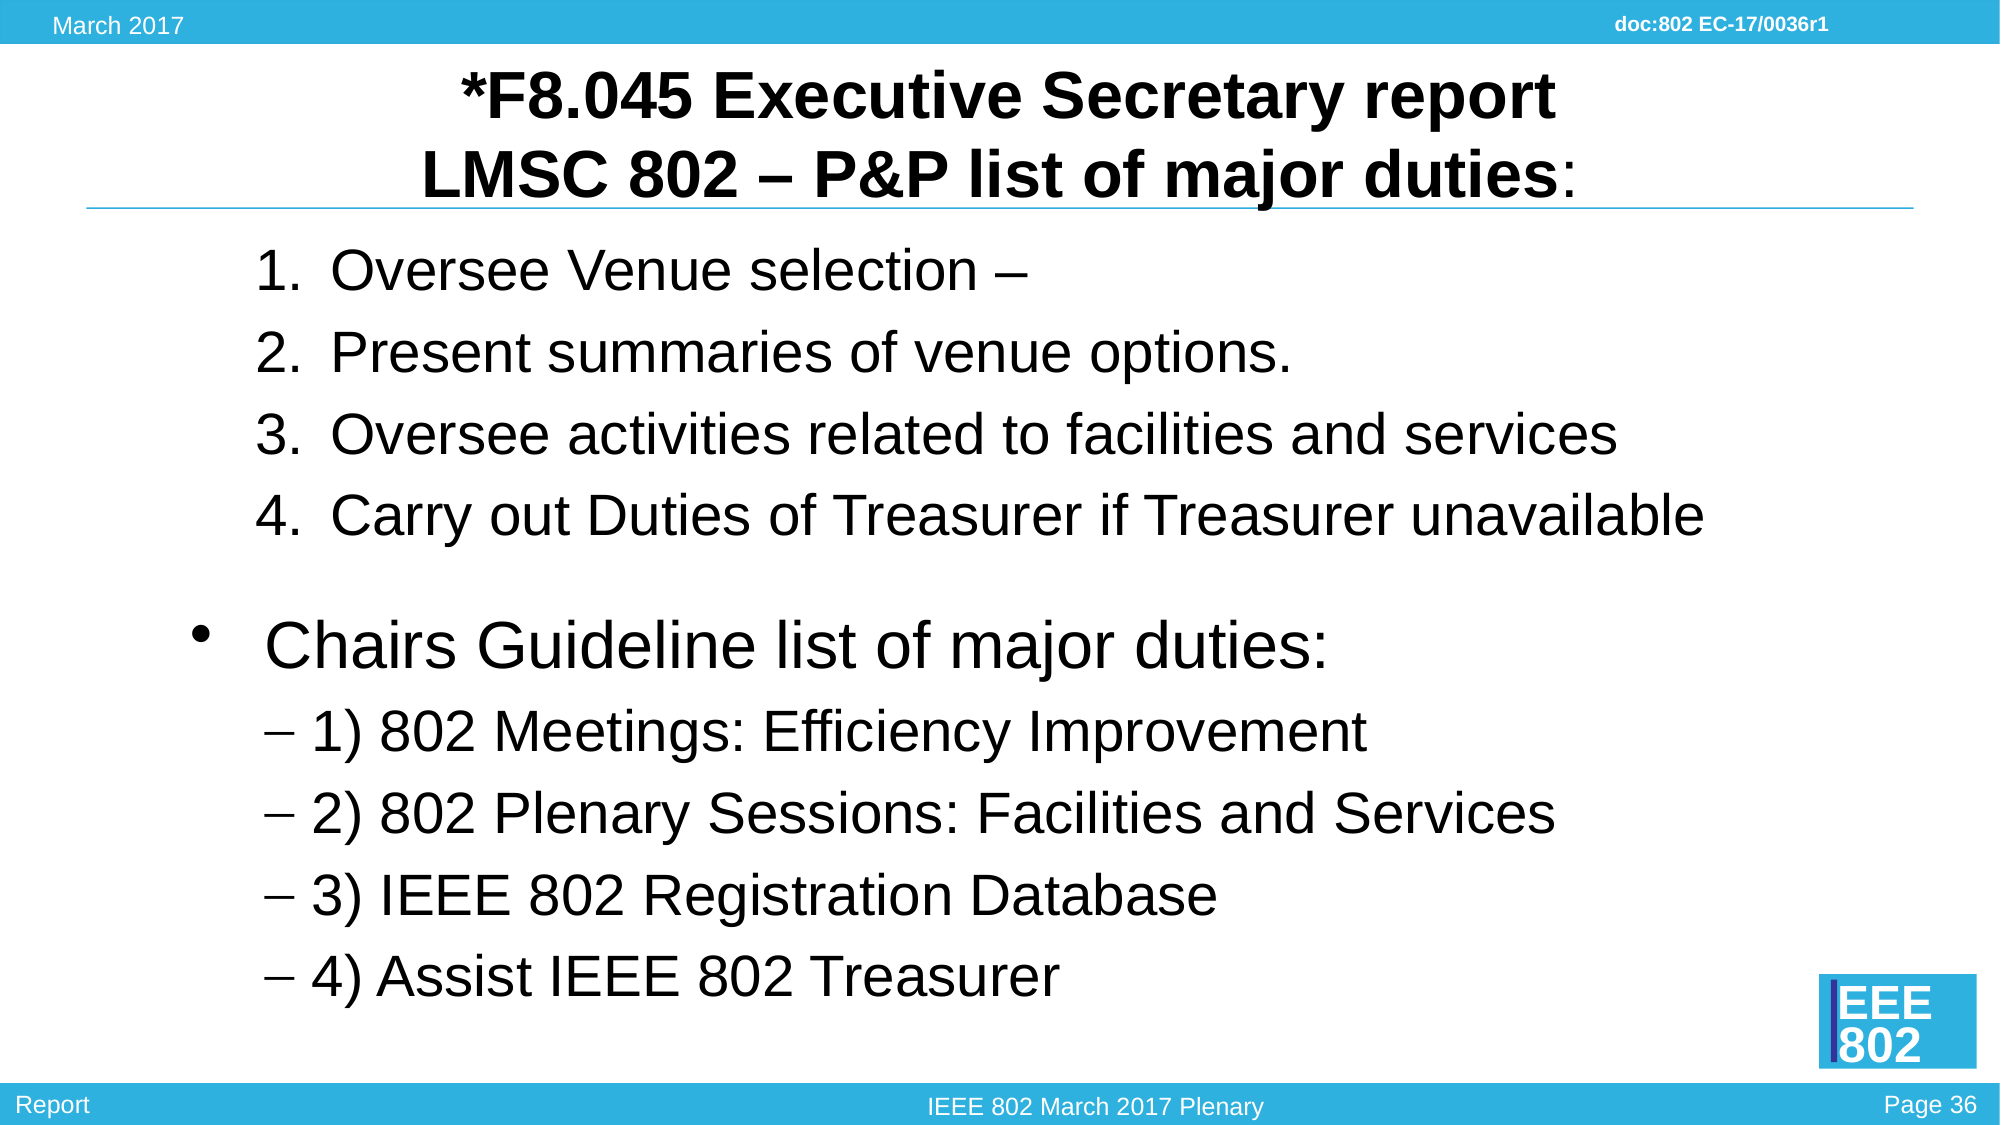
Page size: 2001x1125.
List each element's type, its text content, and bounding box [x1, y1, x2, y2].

list Oversee Venue selection – Present summaries of venue options. Oversee activities related to facilities and services Carry out Duties of Treasurer if Treasurer unavailable Chairs Guideline list of major duties: 1) 802 Meetings: Efficiency Improvement 2) 802 Plenary Sessions: Facilities and Services 3) IEEE 802 Registration Database 4) Assist IEEE 802 Treasurer [174, 224, 1813, 1063]
title *F8.045 Executive Secretary report LMSC 802 – P&P list of major duties: [99, 66, 1900, 197]
